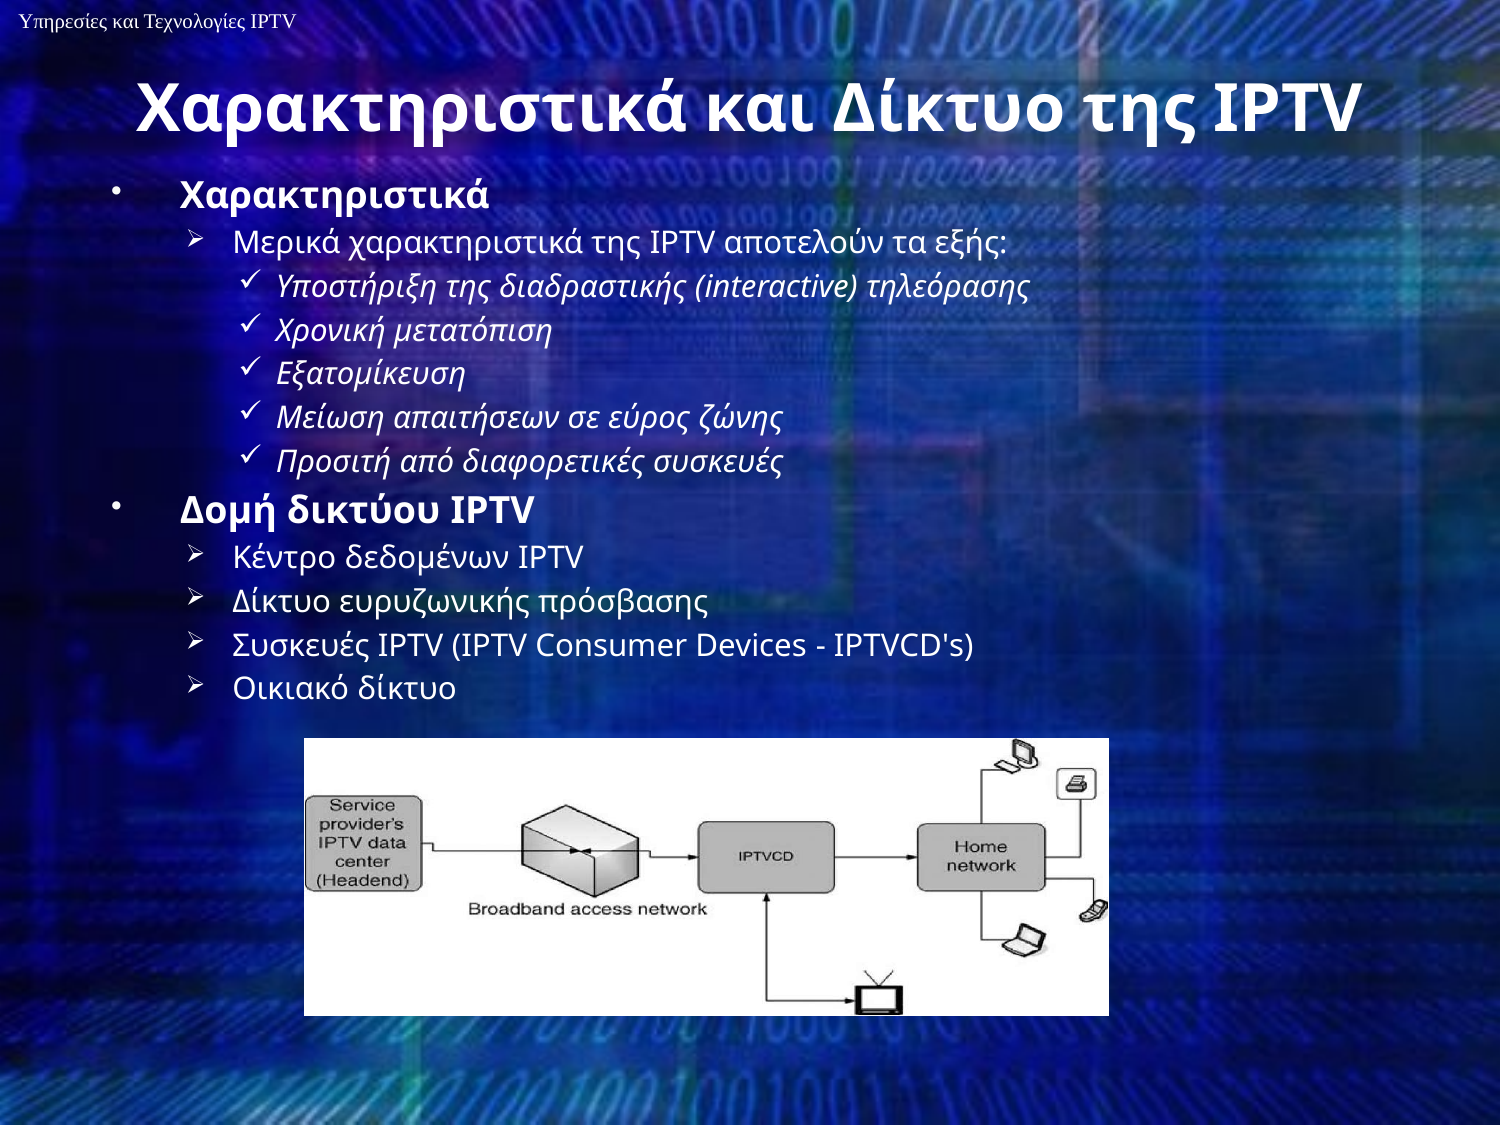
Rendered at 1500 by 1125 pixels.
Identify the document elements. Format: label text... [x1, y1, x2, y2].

text_box Υπηρεσίες και Τεχνολογίες IPTV [3, 0, 312, 41]
picture [0, 0, 1500, 1125]
title Χαρακτηριστικά και Δίκτυο της IPTV [75, 45, 1425, 164]
list Χαρακτηριστικά Μερικά χαρακτηριστικά της IPTV αποτελούν τα εξής: Υποστήριξη της διαδραστικής (interactive) τηλεόρασης Χρονική μετατόπιση Εξατομίκευση Μείωση απαιτήσεων σε εύρος ζώνης Προσιτή από διαφορετικές συσκευές Δομή δικτύου IPTV Κέντρο δεδομένων IPTV Δίκτυο ευρυζωνικής πρόσβασης Συσκευές IPTV (IPTV Consumer Devices - IPTVCD's) Οικιακό δίκτυο [75, 164, 1425, 1005]
